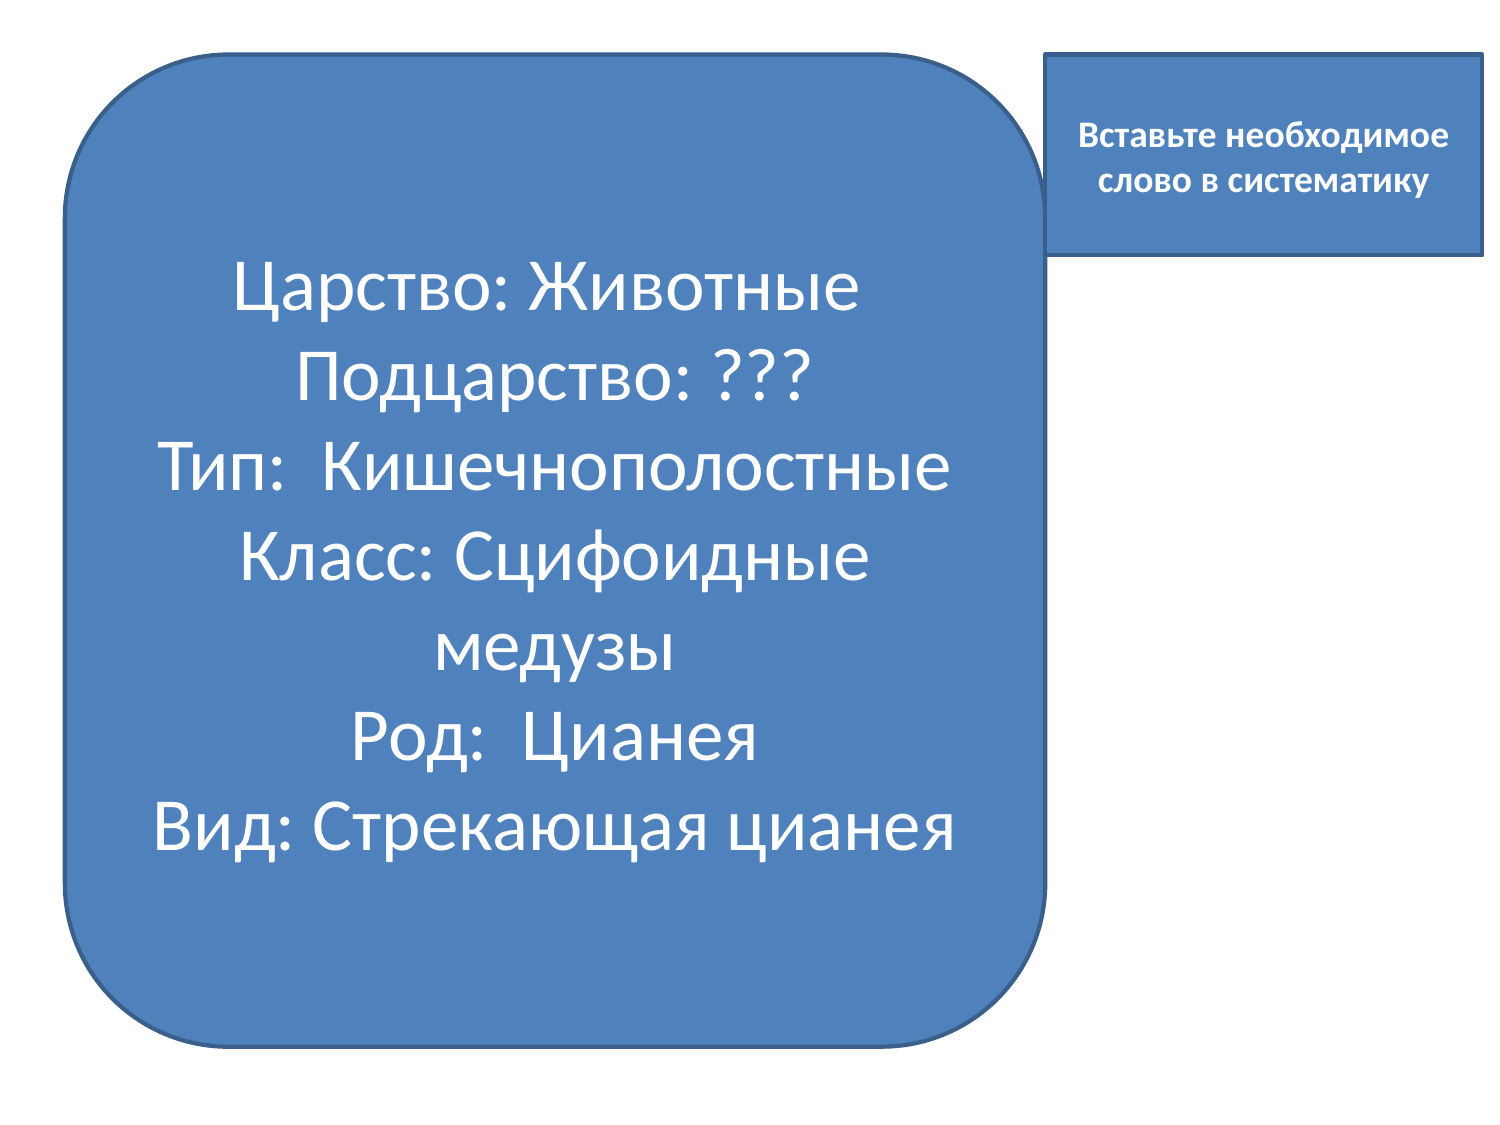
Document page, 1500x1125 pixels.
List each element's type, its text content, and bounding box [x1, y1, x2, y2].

text_box Вставьте необходимое слово в систематику [1043, 52, 1484, 257]
text_box Царство: Животные Подцарство: ??? Тип: Кишечнополостные Класс: Сцифоидные медузы Род: Цианея Вид: Стрекающая цианея [62, 52, 1048, 1049]
